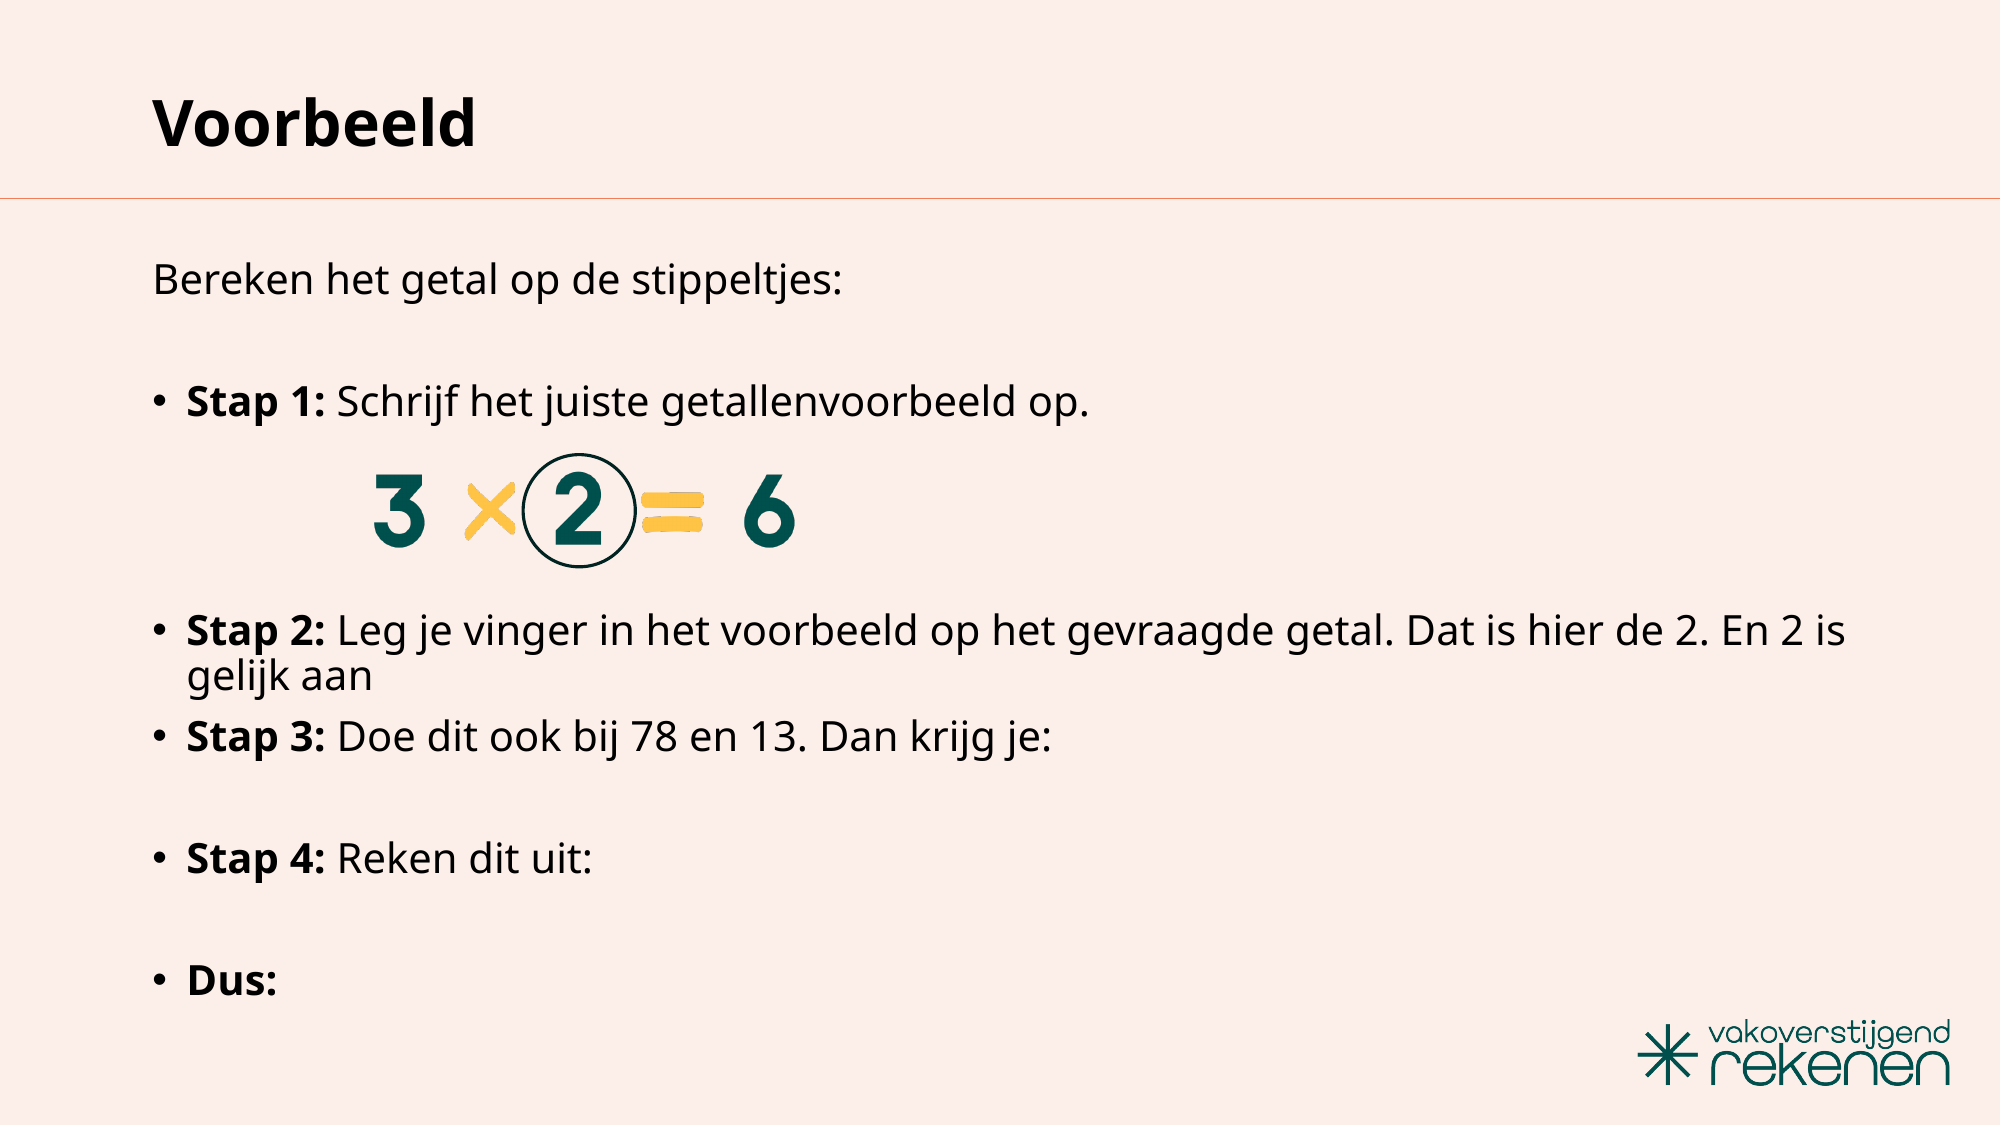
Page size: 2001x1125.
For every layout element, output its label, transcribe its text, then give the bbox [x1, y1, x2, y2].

picture [342, 449, 816, 572]
picture [1617, 1006, 1970, 1099]
title Voorbeeld [137, 83, 1863, 168]
